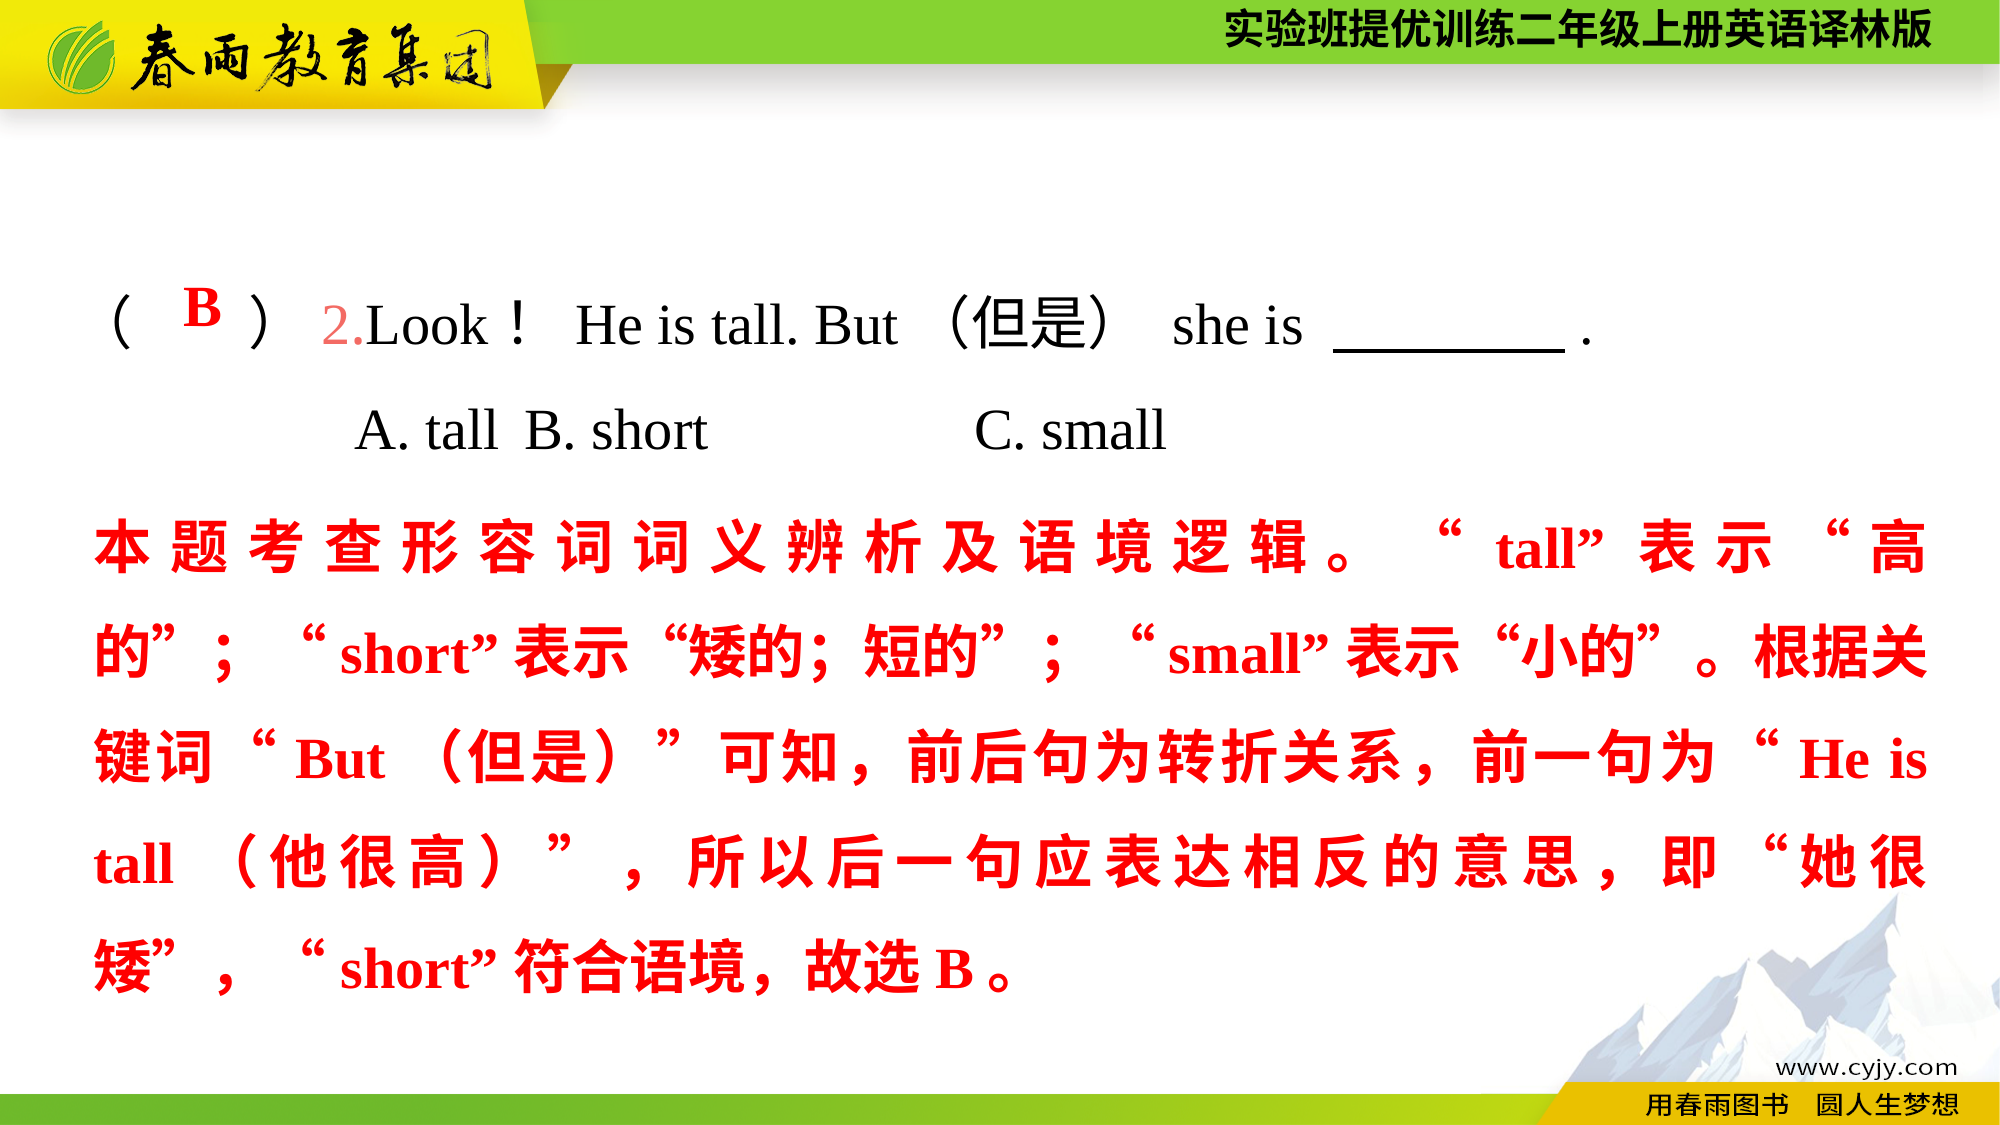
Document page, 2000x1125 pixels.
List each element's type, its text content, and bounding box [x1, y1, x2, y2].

picture [0, 0, 2000, 1125]
text_box 本题考查形容词词义辨析及语境逻辑。“tall”表示“高的”；“short”表示“矮的；短的”；“small”表示“小的”。根据关键词“But（但是）”可知，前后句为转折关系，前一句为“He is tall（他很高）”，所以后一句应表达相反的意思，即“她很矮”，“short”符合语境，故选B。 [78, 468, 1944, 1008]
text_box B [169, 261, 238, 346]
list （ ）2.Look！He is tall. But（但是） she is . A. tall B. short C. small [59, 243, 1944, 471]
